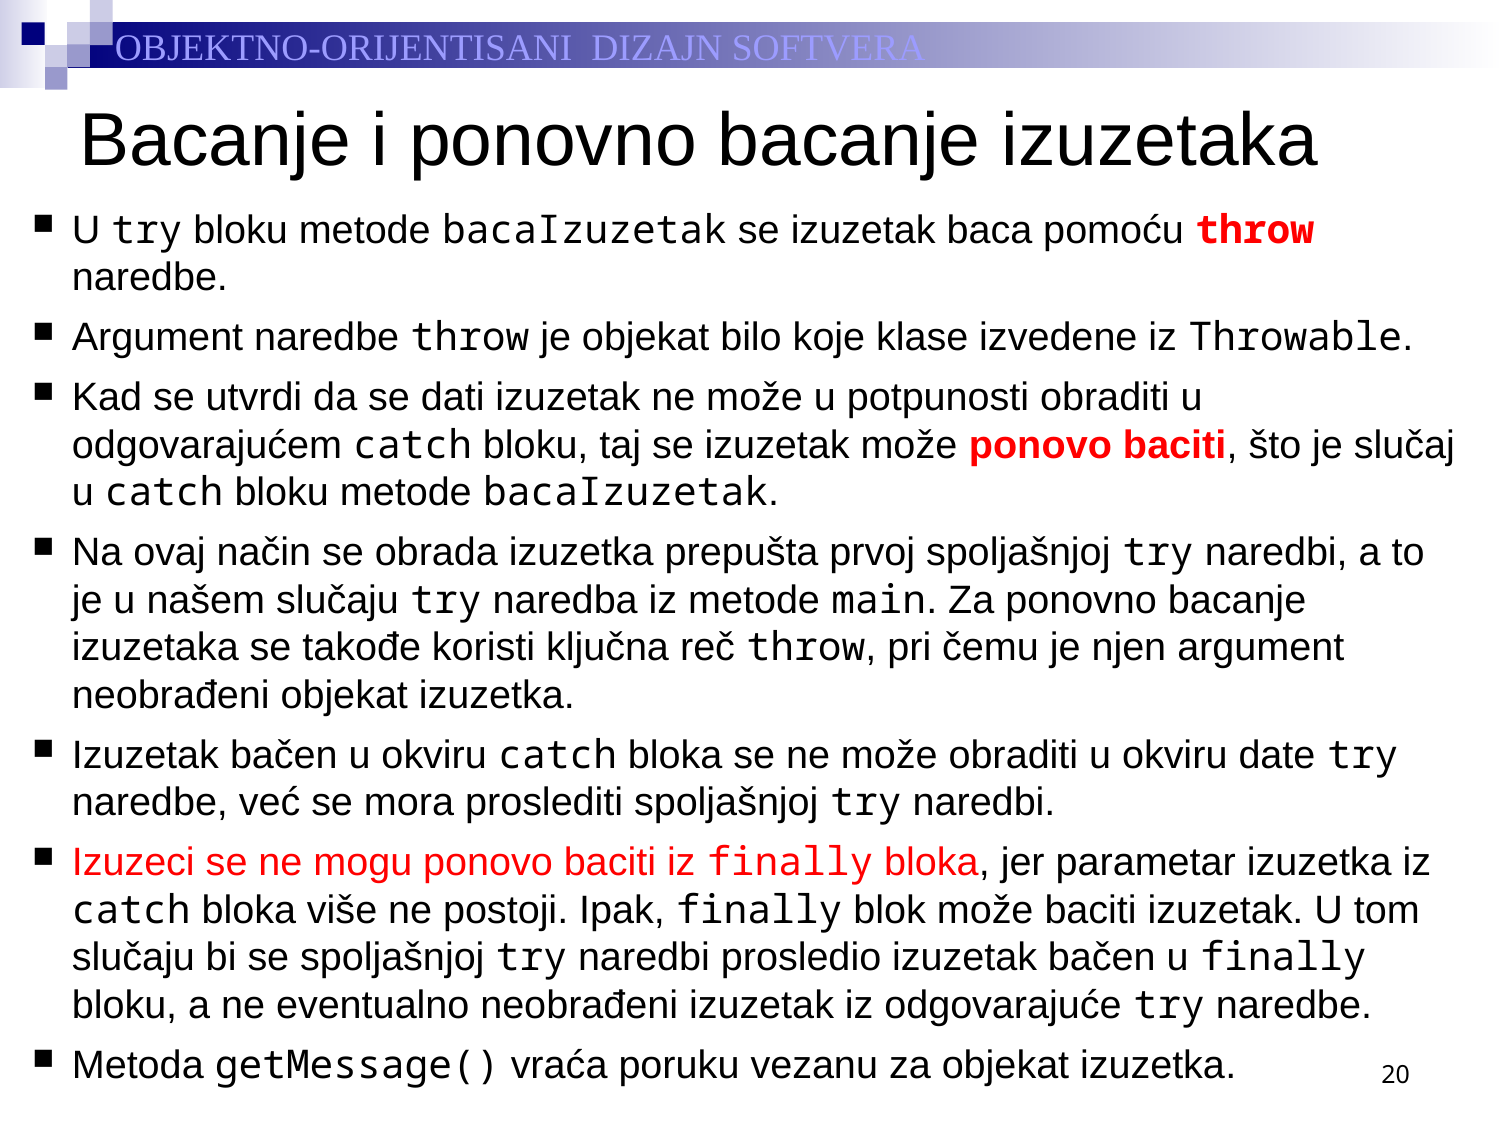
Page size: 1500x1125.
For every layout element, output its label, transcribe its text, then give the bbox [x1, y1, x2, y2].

slide_number 20 [1074, 1059, 1426, 1101]
title Bacanje i ponovno bacanje izuzetaka [64, 86, 1353, 185]
text_box U try bloku metode bacaIzuzetak se izuzetak baca pomoću throw naredbe. Argument naredbe throw je objekat bilo koje klase izvedene iz Throwable. Kad se utvrdi da se dati izuzetak ne može u potpunosti obraditi u odgovarajućem catch bloku, taj se izuzetak može ponovo baciti, što je slučaj u catch bloku metode bacaIzuzetak. Na ovaj način se obrada izuzetka prepušta prvoj spoljašnjoj try naredbi, a to je u našem slučaju try naredba iz metode main. Za ponovno bacanje izuzetaka se takođe koristi ključna reč throw, pri čemu je njen argument neobrađeni objekat izuzetka. Izuzetak bačen u okviru catch bloka se ne može obraditi u okviru date try naredbe, već se mora proslediti spoljašnjoj try naredbi. Izuzeci se ne mogu ponovo baciti iz finally bloka, jer parametar izuzetka iz catch bloka više ne postoji. Ipak, finally blok može baciti izuzetak. U tom slučaju bi se spoljašnjoj try naredbi prosledio izuzetak bačen u finally bloku, a ne eventualno neobrađeni izuzetak iz odgovarajuće try naredbe. Metoda getMessage() vraća poruku vezanu za objekat izuzetka. [17, 196, 1477, 1059]
